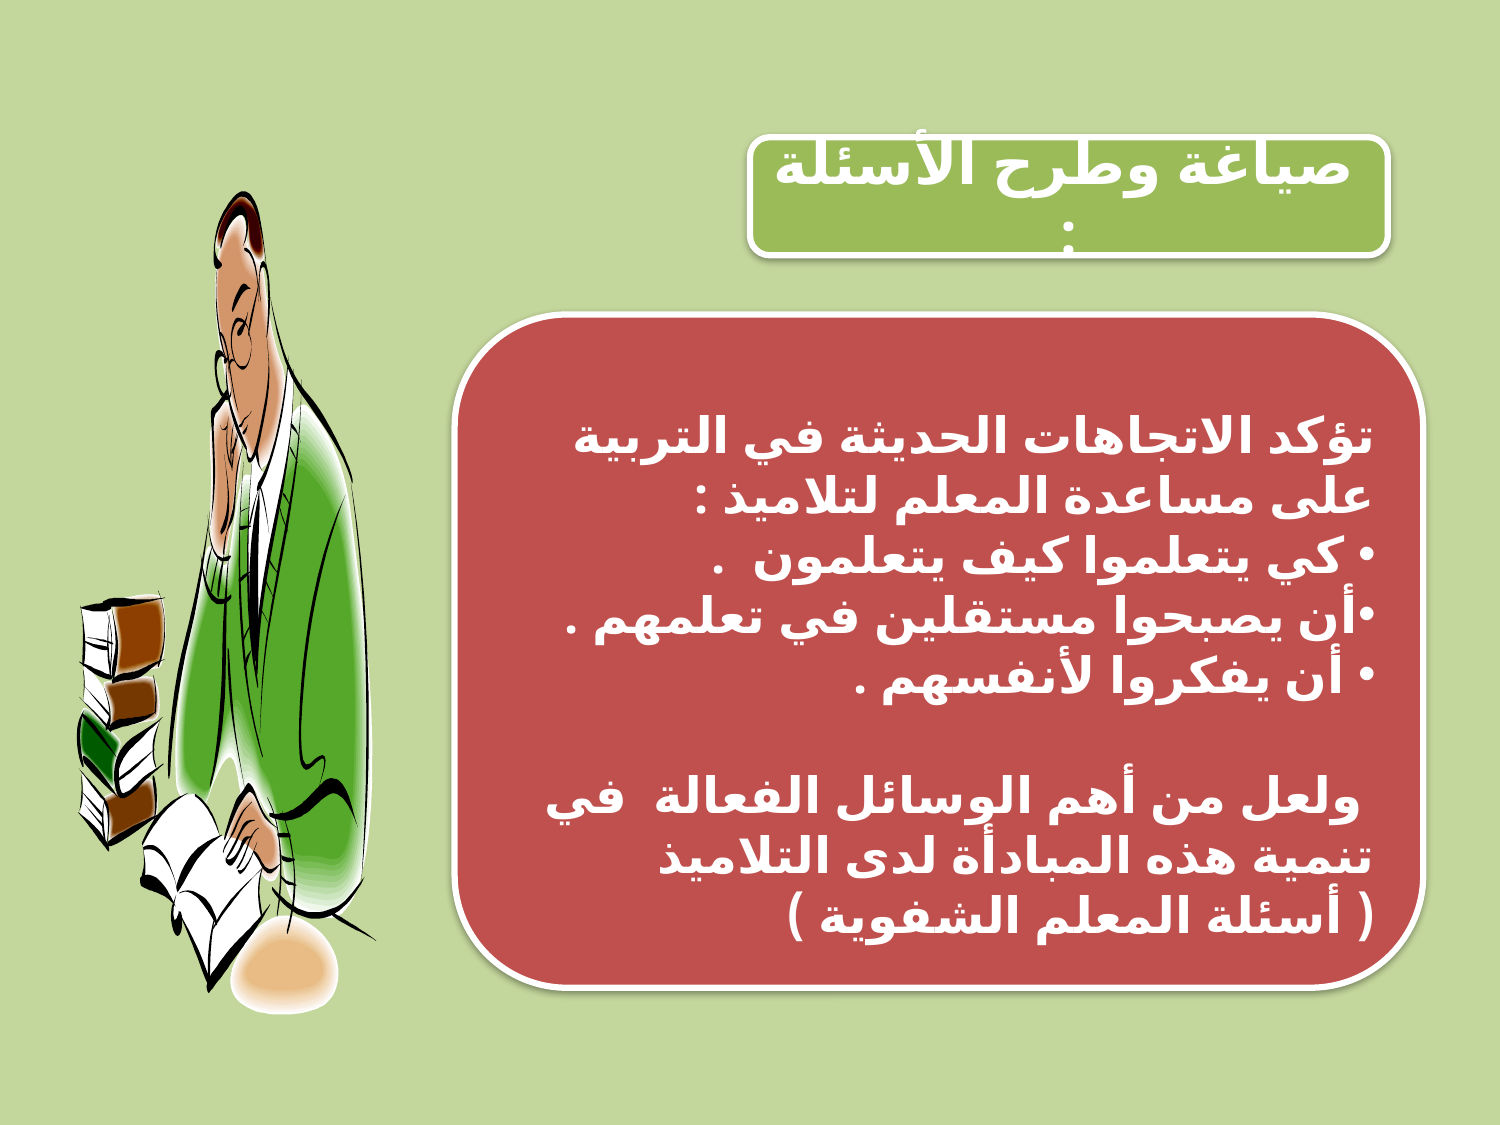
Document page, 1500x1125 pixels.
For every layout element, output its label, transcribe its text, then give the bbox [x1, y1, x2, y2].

text_box تؤكد الاتجاهات الحديثة في التربية على مساعدة المعلم لتلاميذ : كي يتعلموا كيف يتعلمون . أن يصبحوا مستقلين في تعلمهم . أن يفكروا لأنفسهم . ولعل من أهم الوسائل الفعالة في تنمية هذه المبادأة لدى التلاميذ ( أسئلة المعلم الشفوية ) [451, 311, 1427, 991]
picture [76, 184, 377, 1024]
text_box صياغة وطرح الأسئلة : [746, 134, 1391, 259]
